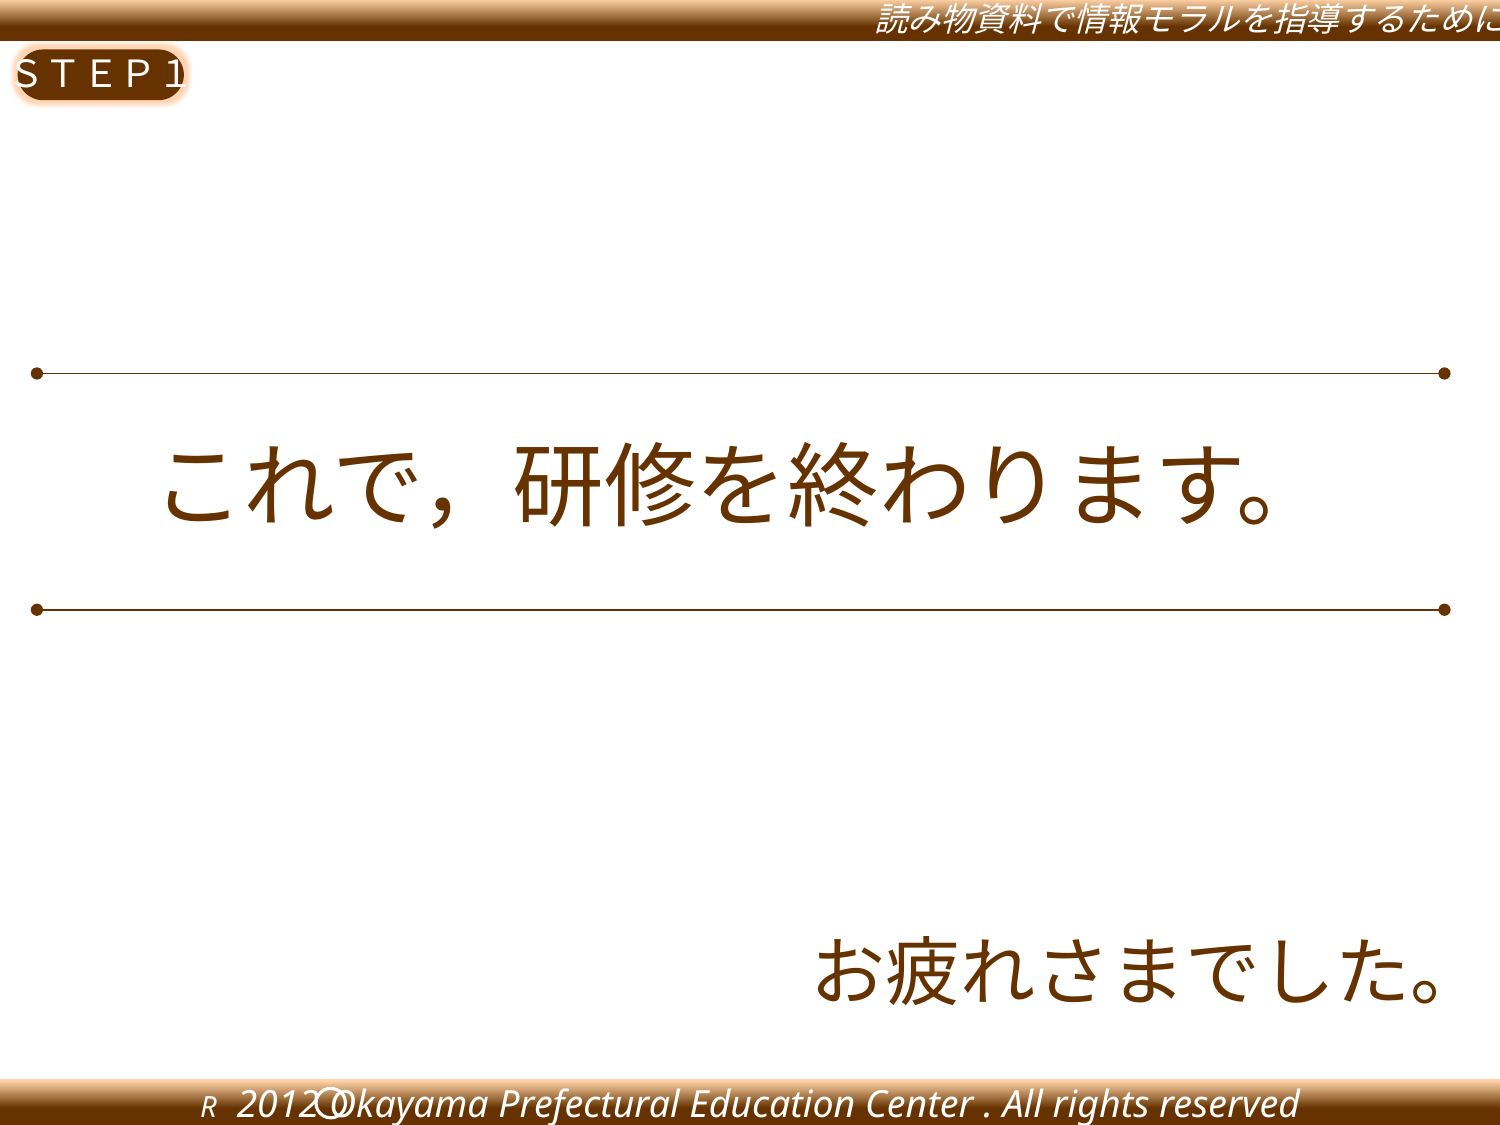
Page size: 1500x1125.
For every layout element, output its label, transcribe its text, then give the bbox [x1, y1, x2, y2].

text_box これで，研修を終わります。 [137, 420, 1345, 546]
text_box お疲れさまでした。 [0, 917, 1500, 1022]
